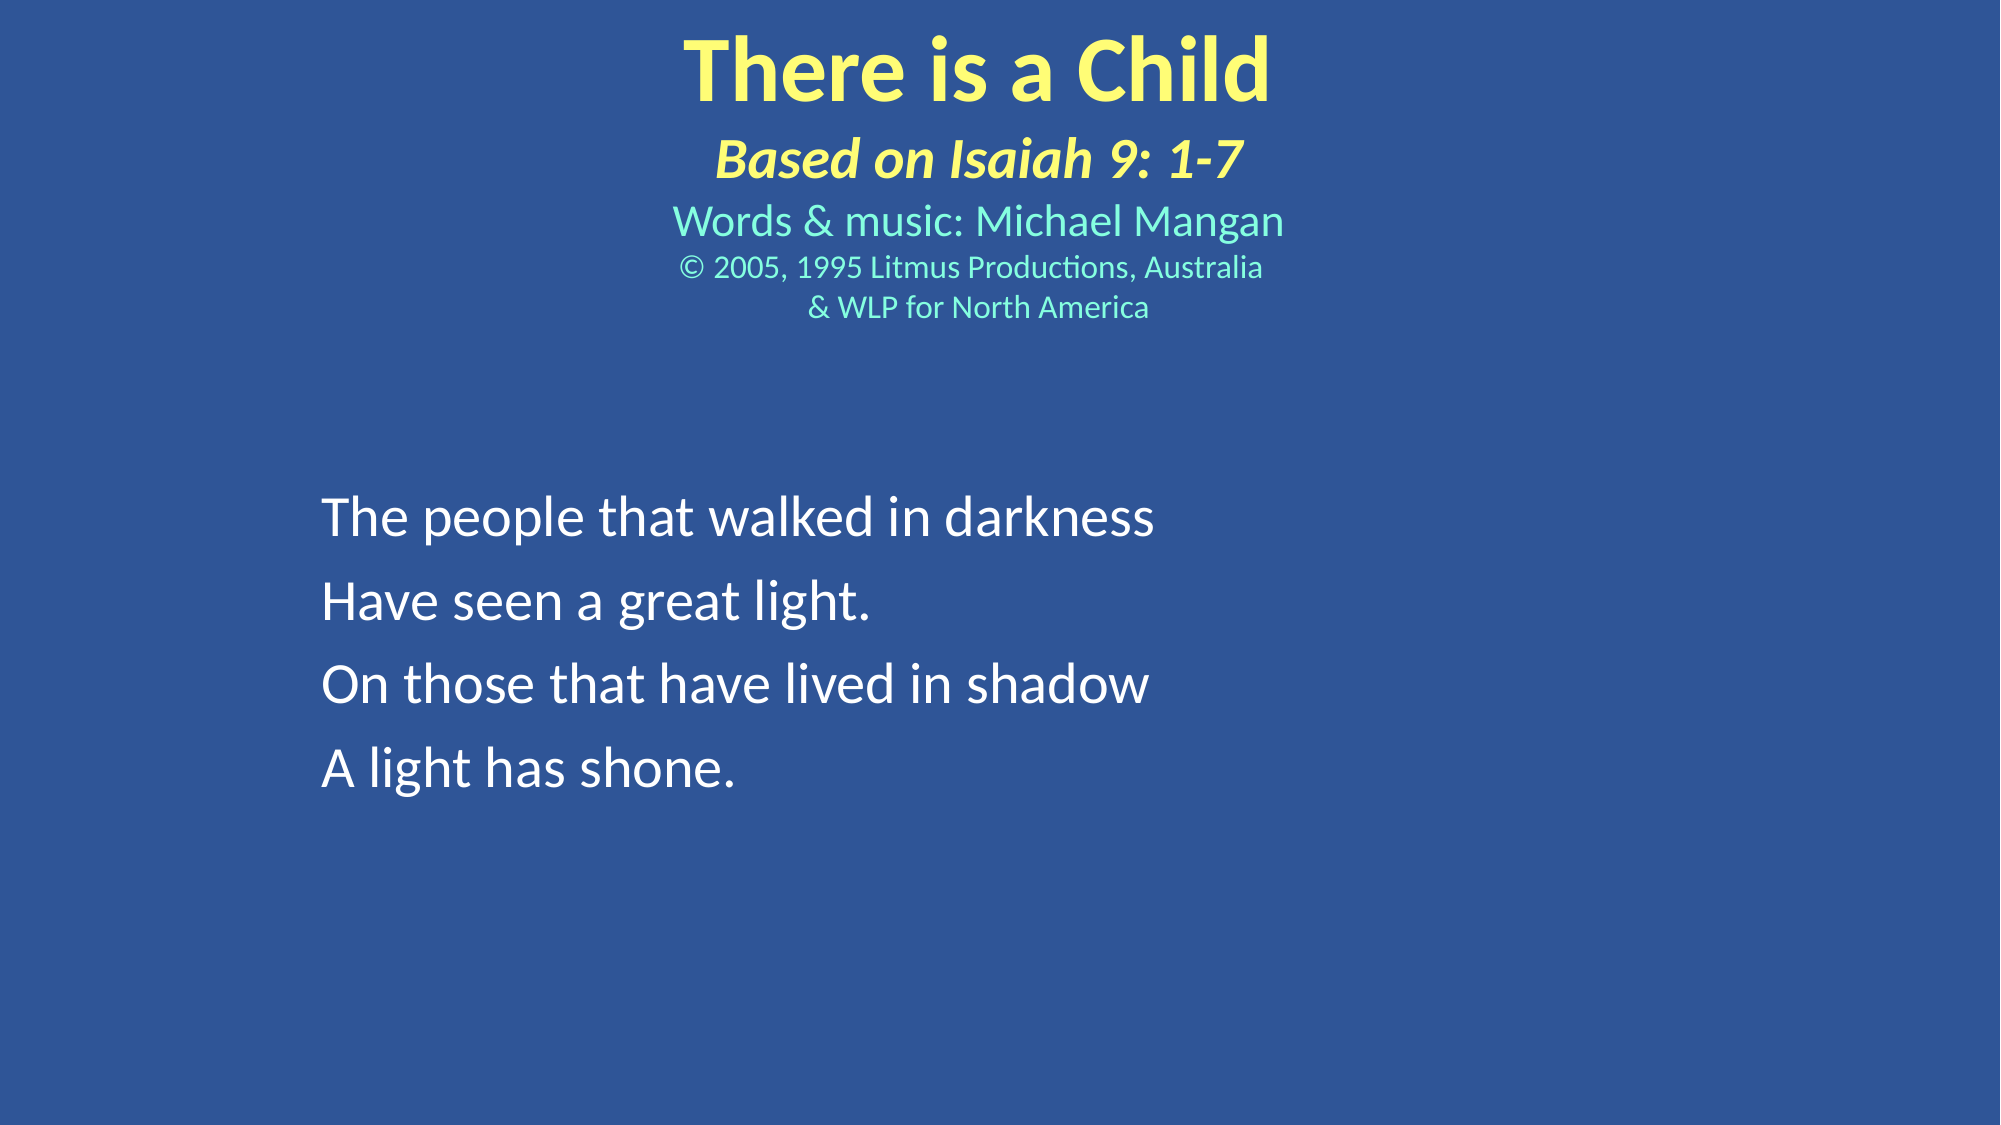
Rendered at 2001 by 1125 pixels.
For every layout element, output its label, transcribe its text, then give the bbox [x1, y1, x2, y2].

text_box There is a Child Based on Isaiah 9: 1-7 Words & music: Michael Mangan © 2005, 1995 Litmus Productions, Australia & WLP for North America [291, 7, 1667, 327]
list The people that walked in darkness Have seen a great light. On those that have lived in shadow A light has shone. [306, 478, 1694, 839]
